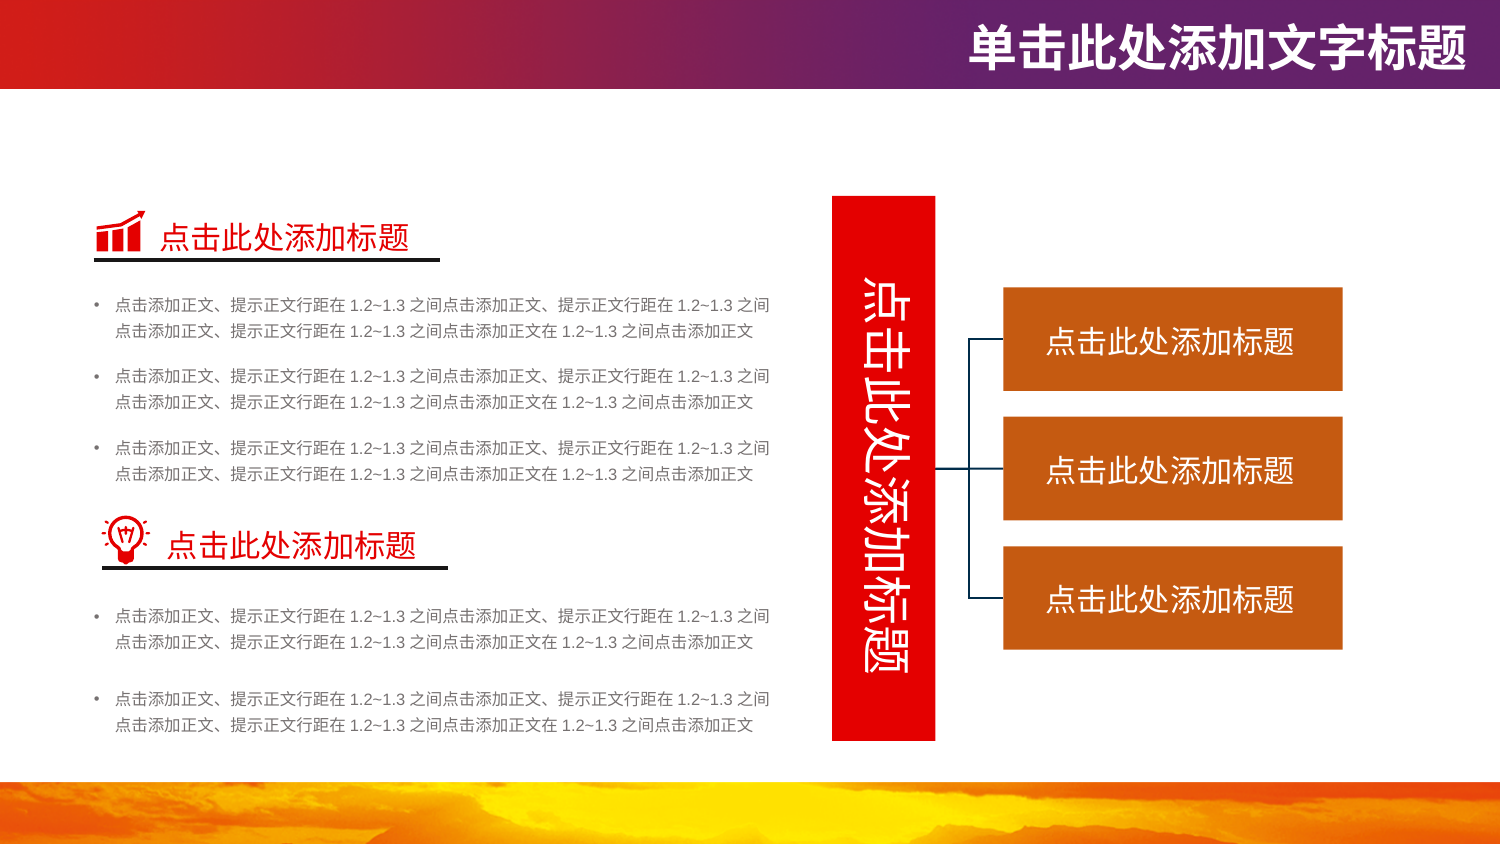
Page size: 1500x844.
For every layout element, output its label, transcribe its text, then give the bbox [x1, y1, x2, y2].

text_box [1003, 287, 1343, 391]
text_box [101, 515, 151, 565]
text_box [936, 339, 1004, 598]
text_box 点击添加正文、提示正文行距在1.2~1.3之间点击添加正文、提示正文行距在1.2~1.3之间点击添加正文、提示正文行距在1.2~1.3之间点击添加正文在1.2~1.3之间点击添加正文 [79, 424, 799, 491]
text_box 点击添加正文、提示正文行距在1.2~1.3之间点击添加正文、提示正文行距在1.2~1.3之间点击添加正文、提示正文行距在1.2~1.3之间点击添加正文在1.2~1.3之间点击添加正文 [79, 281, 799, 348]
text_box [832, 195, 936, 741]
text_box 点击添加正文、提示正文行距在1.2~1.3之间点击添加正文、提示正文行距在1.2~1.3之间点击添加正文、提示正文行距在1.2~1.3之间点击添加正文在1.2~1.3之间点击添加正文 [79, 676, 799, 742]
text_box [96, 210, 146, 252]
picture [0, 783, 1500, 844]
text_box 点击此处添加标题 [152, 519, 437, 566]
text_box 点击此处添加标题 [144, 210, 430, 258]
text_box 点击添加正文、提示正文行距在1.2~1.3之间点击添加正文、提示正文行距在1.2~1.3之间点击添加正文、提示正文行距在1.2~1.3之间点击添加正文在1.2~1.3之间点击添加正文 [79, 353, 799, 420]
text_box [1003, 546, 1343, 650]
text_box 点击添加正文、提示正文行距在1.2~1.3之间点击添加正文、提示正文行距在1.2~1.3之间点击添加正文、提示正文行距在1.2~1.3之间点击添加正文在1.2~1.3之间点击添加正文 [79, 593, 799, 660]
picture [0, 0, 1500, 89]
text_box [1003, 416, 1343, 521]
